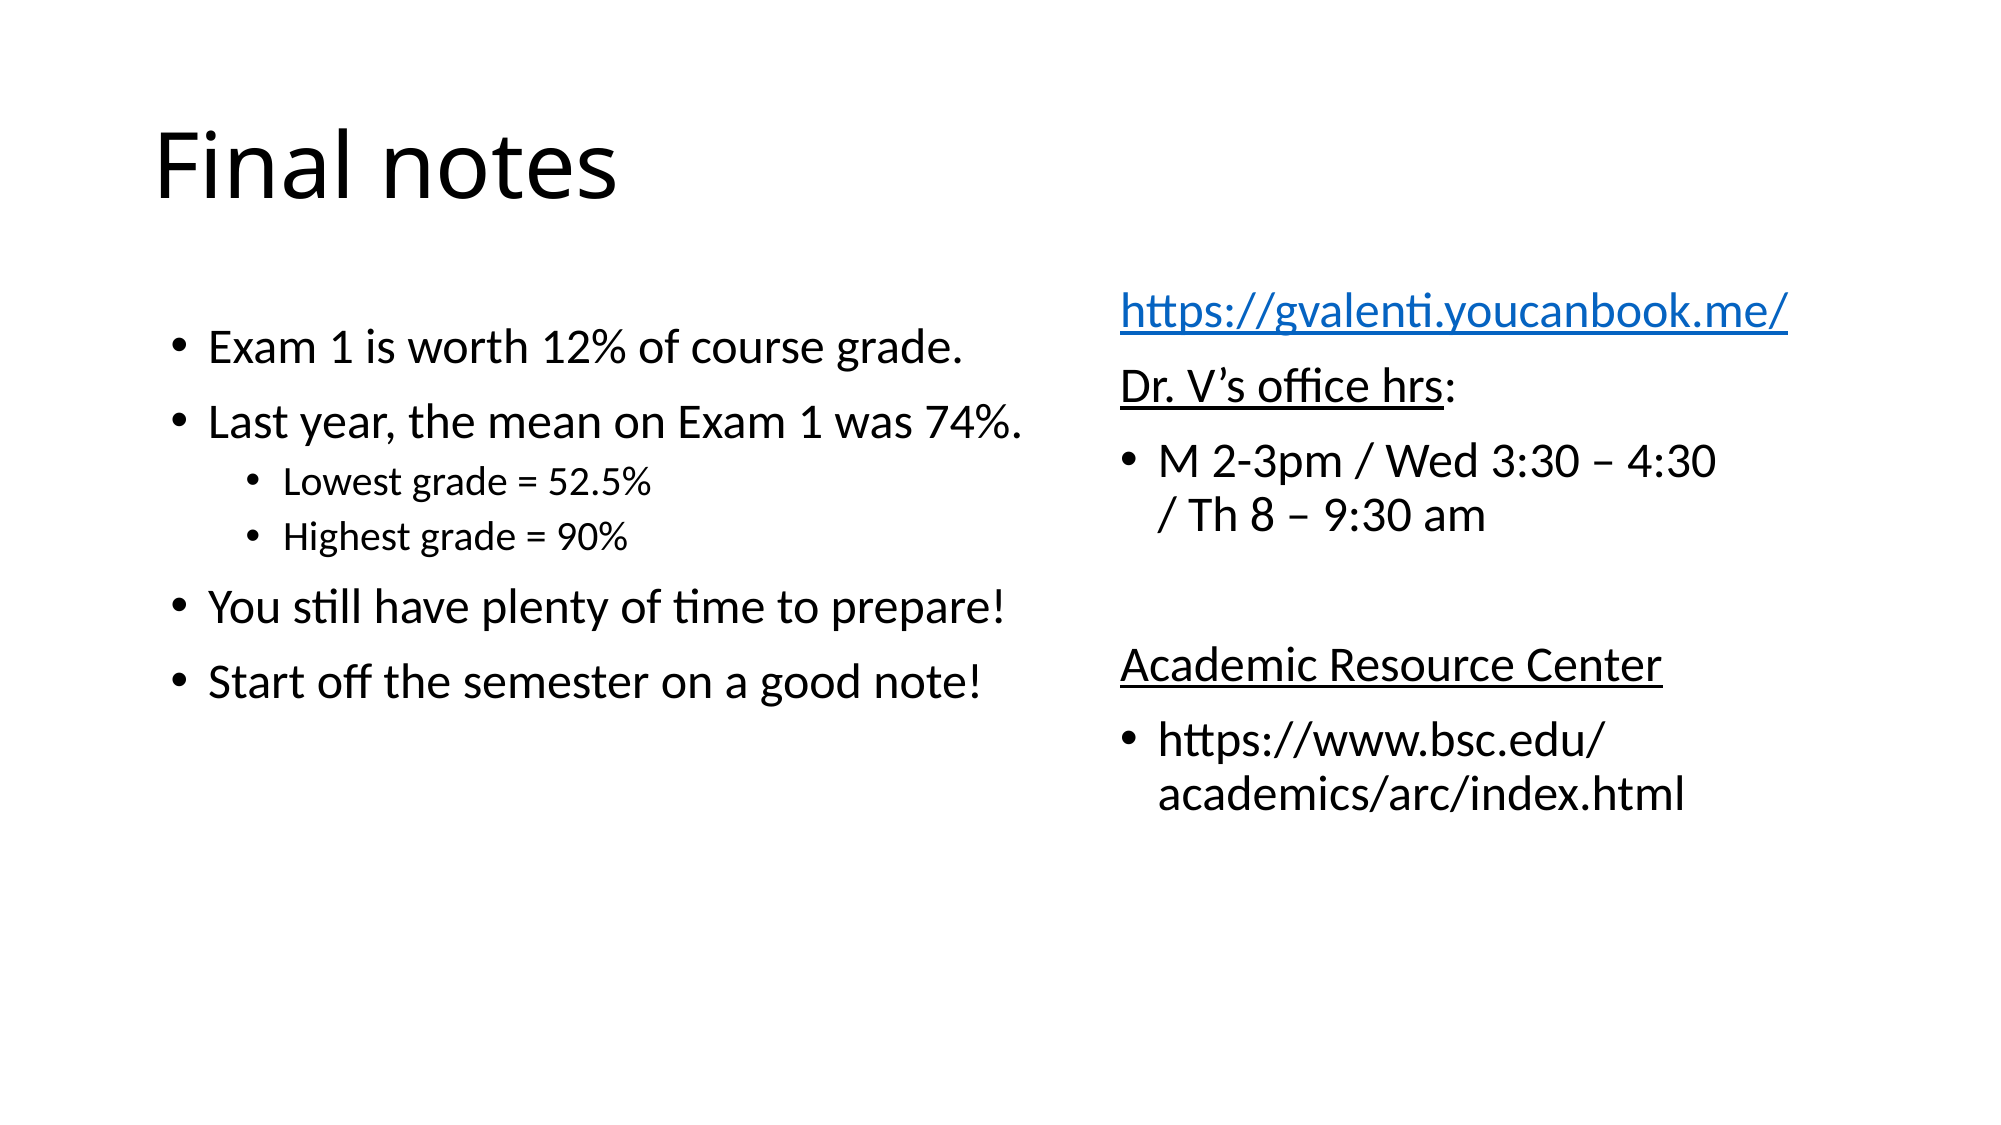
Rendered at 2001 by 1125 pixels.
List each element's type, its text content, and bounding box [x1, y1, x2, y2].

title Final notes [137, 59, 1863, 278]
text_box Exam 1 is worth 12% of course grade. Last year, the mean on Exam 1 was 74%. Lowest grade = 52.5% Highest grade = 90% You still have plenty of time to prepare! Start off the semester on a good note! [155, 312, 1068, 717]
list https://gvalenti.youcanbook.me/ Dr. V’s office hrs: M 2-3pm / Wed 3:30 – 4:30 / Th 8 – 9:30 am Academic Resource Center https://www.bsc.edu/academics/arc/index.html [1105, 277, 1853, 931]
